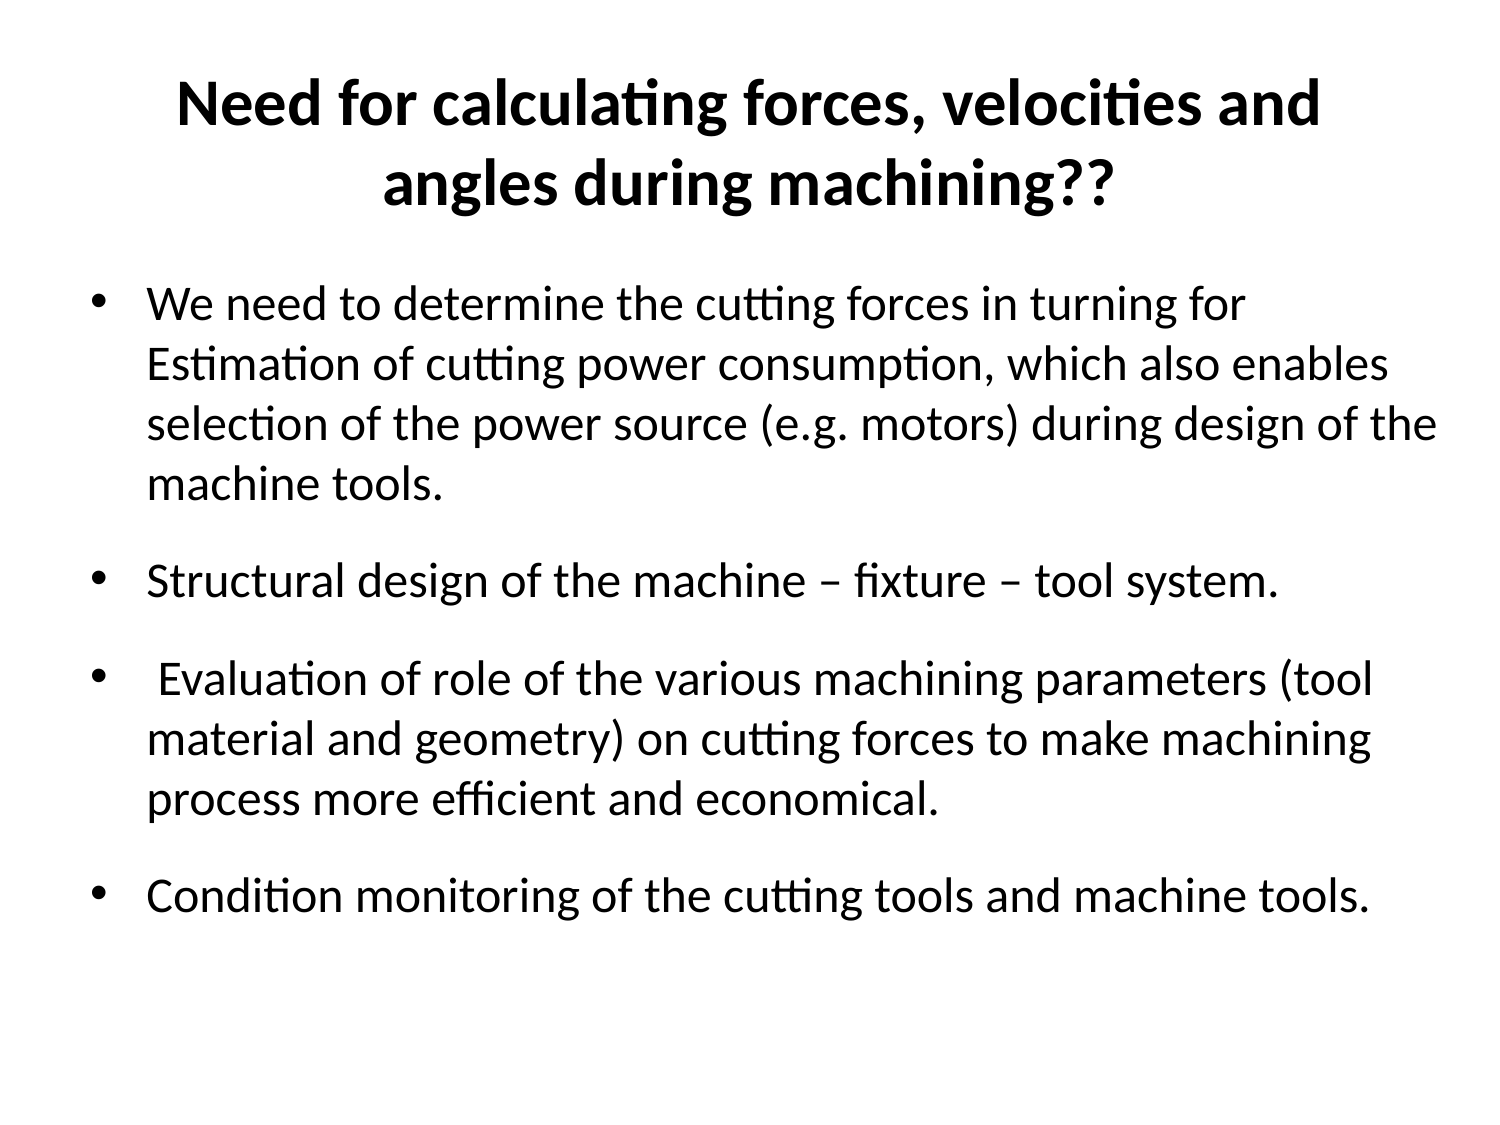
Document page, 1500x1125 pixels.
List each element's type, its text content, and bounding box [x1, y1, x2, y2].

list We need to determine the cutting forces in turning for Estimation of cutting power consumption, which also enables selection of the power source (e.g. motors) during design of the machine tools. Structural design of the machine – fixture – tool system. Evaluation of role of the various machining parameters (tool material and geometry) on cutting forces to make machining process more efficient and economical. Condition monitoring of the cutting tools and machine tools. [75, 262, 1475, 1005]
title Need for calculating forces, velocities and angles during machining?? [75, 45, 1425, 233]
